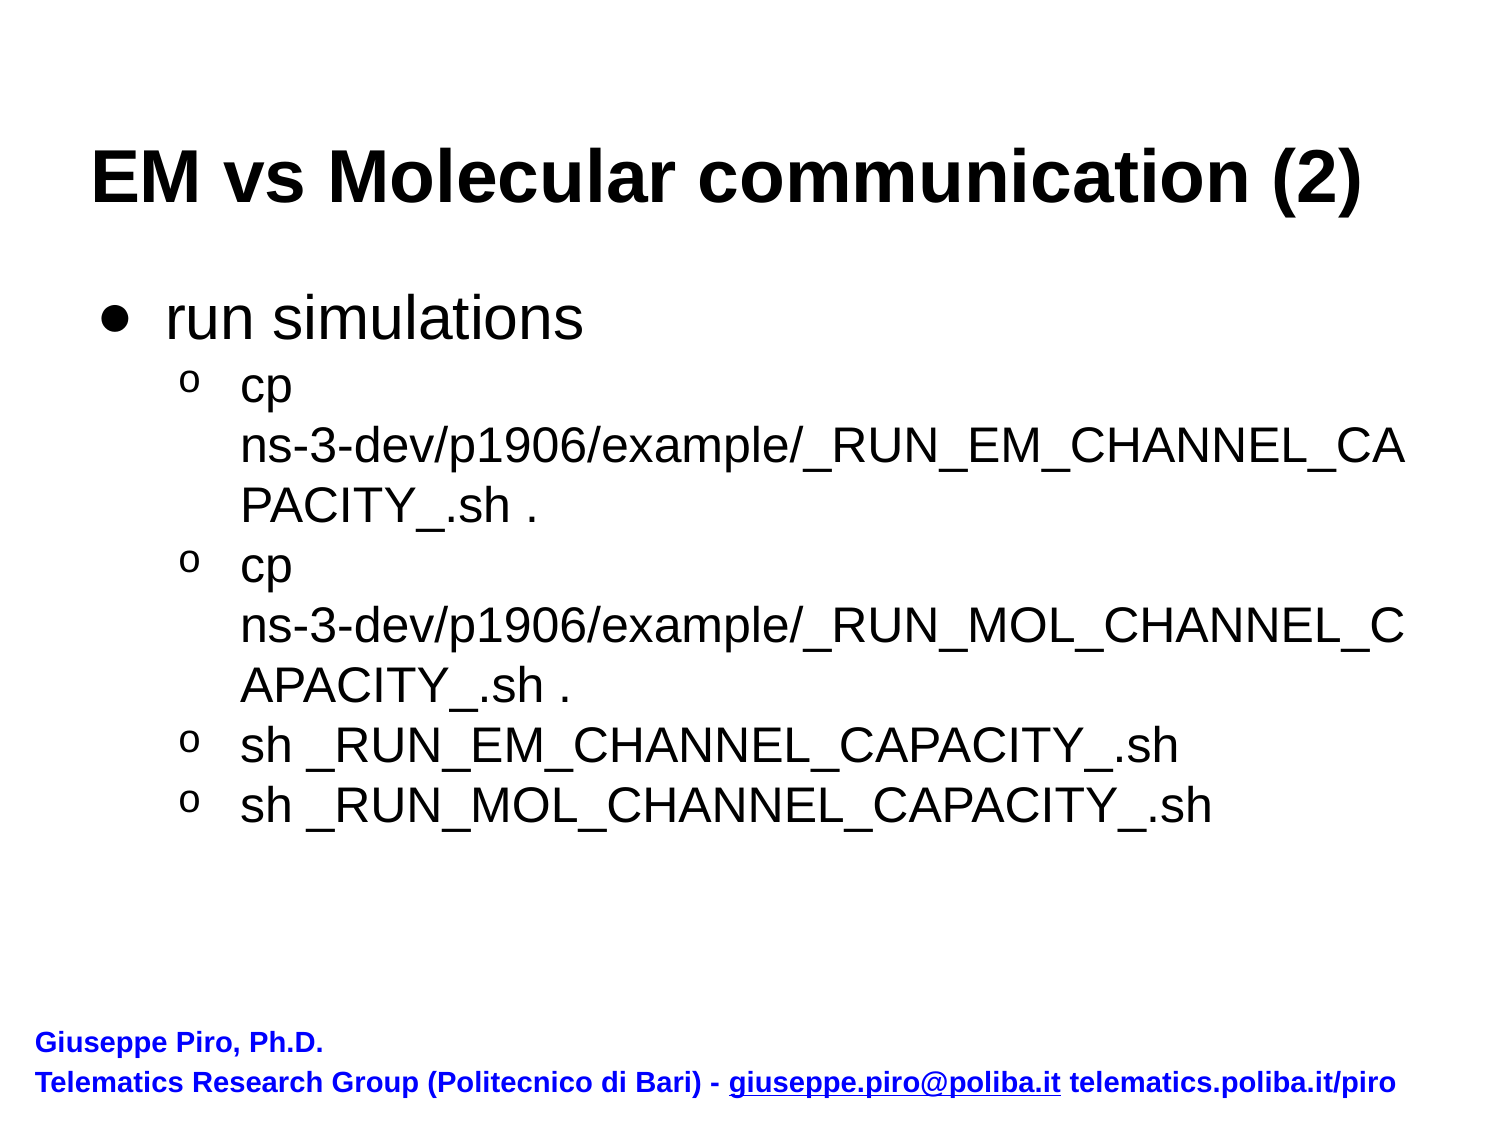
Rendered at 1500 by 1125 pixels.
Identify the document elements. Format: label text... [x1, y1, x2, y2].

list run simulations cp ns-3-dev/p1906/example/_RUN_EM_CHANNEL_CAPACITY_.sh . cp ns-3-dev/p1906/example/_RUN_MOL_CHANNEL_CAPACITY_.sh . sh _RUN_EM_CHANNEL_CAPACITY_.sh sh _RUN_MOL_CHANNEL_CAPACITY_.sh [75, 262, 1425, 1003]
title EM vs Molecular communication (2) [75, 45, 1425, 233]
subtitle Giuseppe Piro, Ph.D. Telematics Research Group (Politecnico di Bari) - giuseppe.piro@poliba.it telematics.poliba.it/piro [19, 1003, 1481, 1088]
